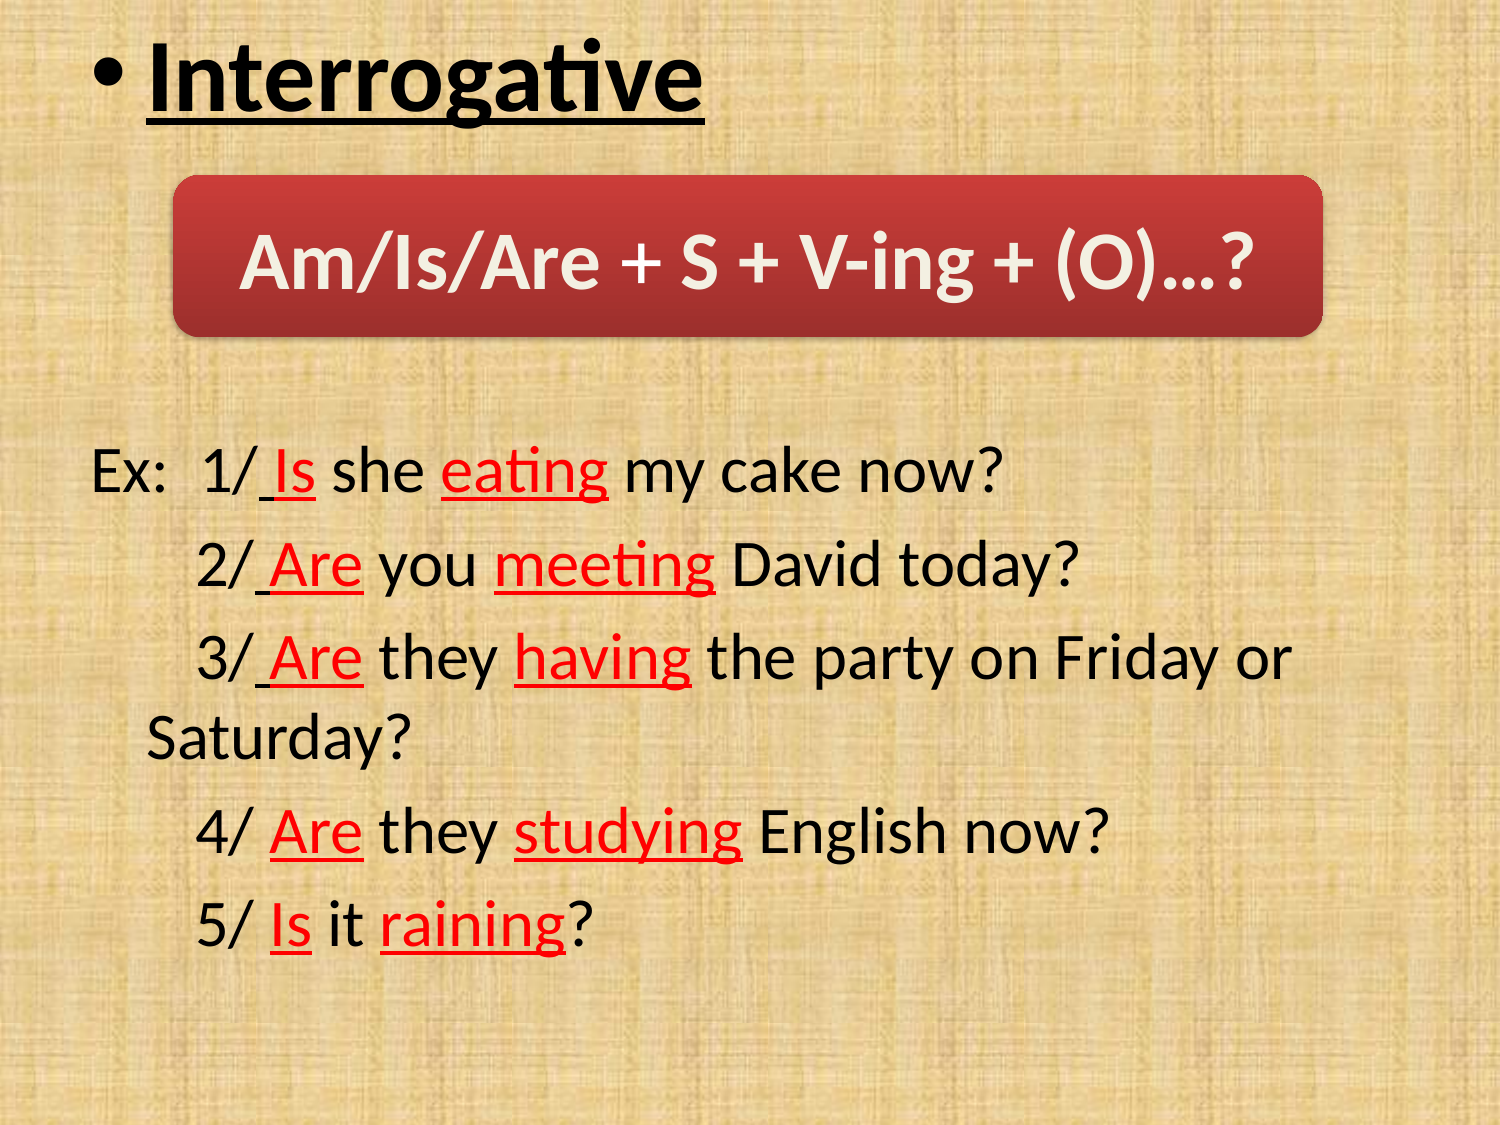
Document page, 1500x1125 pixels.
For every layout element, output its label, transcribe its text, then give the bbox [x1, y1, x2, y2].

picture [0, 0, 1500, 1125]
list Interrogative Ex: 1/ Is she eating my cake now? 2/ Are you meeting David today? 3/ Are they having the party on Friday or Saturday? 4/ Are they studying English now? 5/ Is it raining? [75, 0, 1425, 1100]
text_box Am/Is/Are + S + V-ing + (O)…? [173, 174, 1324, 338]
